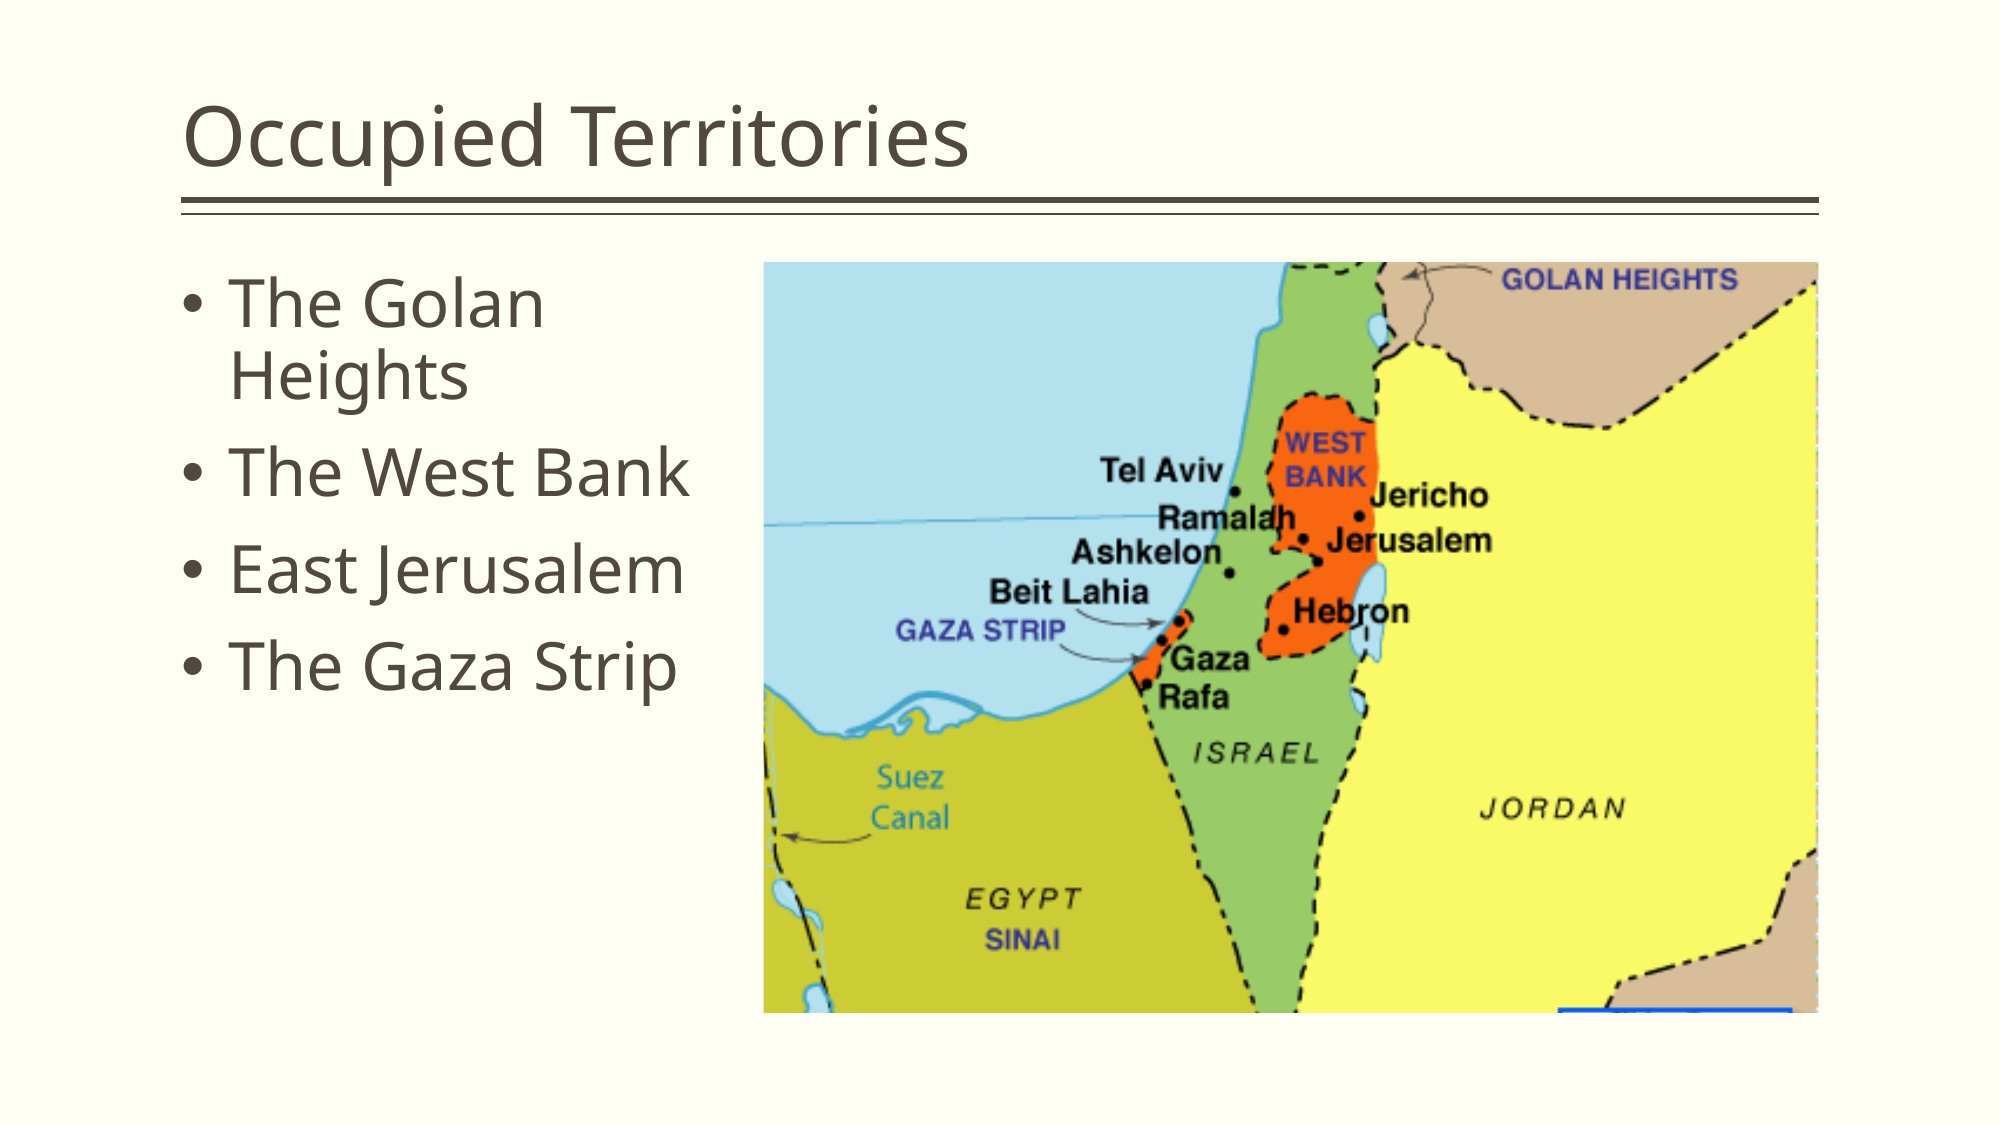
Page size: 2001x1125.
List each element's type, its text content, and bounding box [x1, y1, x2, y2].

list The Golan Heights The West Bank East Jerusalem The Gaza Strip [181, 262, 739, 1013]
picture [763, 262, 1819, 1013]
title Occupied Territories [181, 12, 1819, 193]
